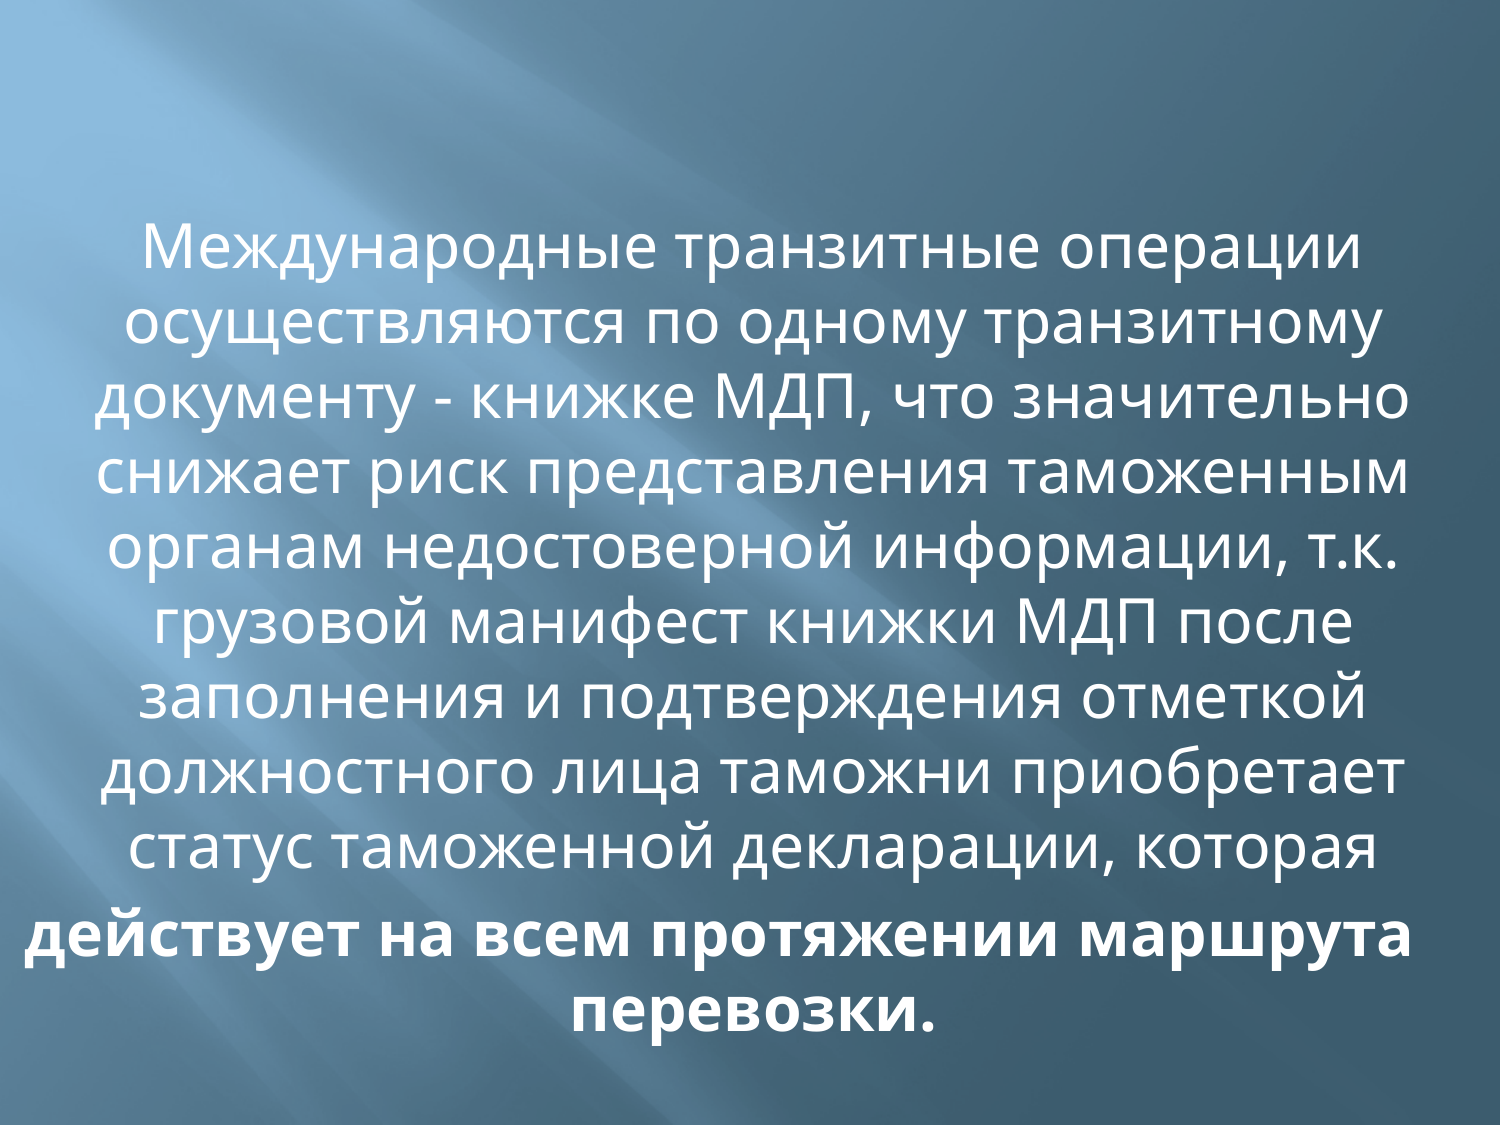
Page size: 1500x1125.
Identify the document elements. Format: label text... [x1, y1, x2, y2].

list Международные транзитные операции осуществляются по одному транзитному документу - книжке МДП, что значительно снижает риск представления таможенным органам недостоверной информации, т.к. грузовой манифест книжки МДП после заполнения и подтверждения отметкой должностного лица таможни приобретает статус таможенной декларации, которая действует на всем протяжении маршрута перевозки. [0, 199, 1477, 1067]
